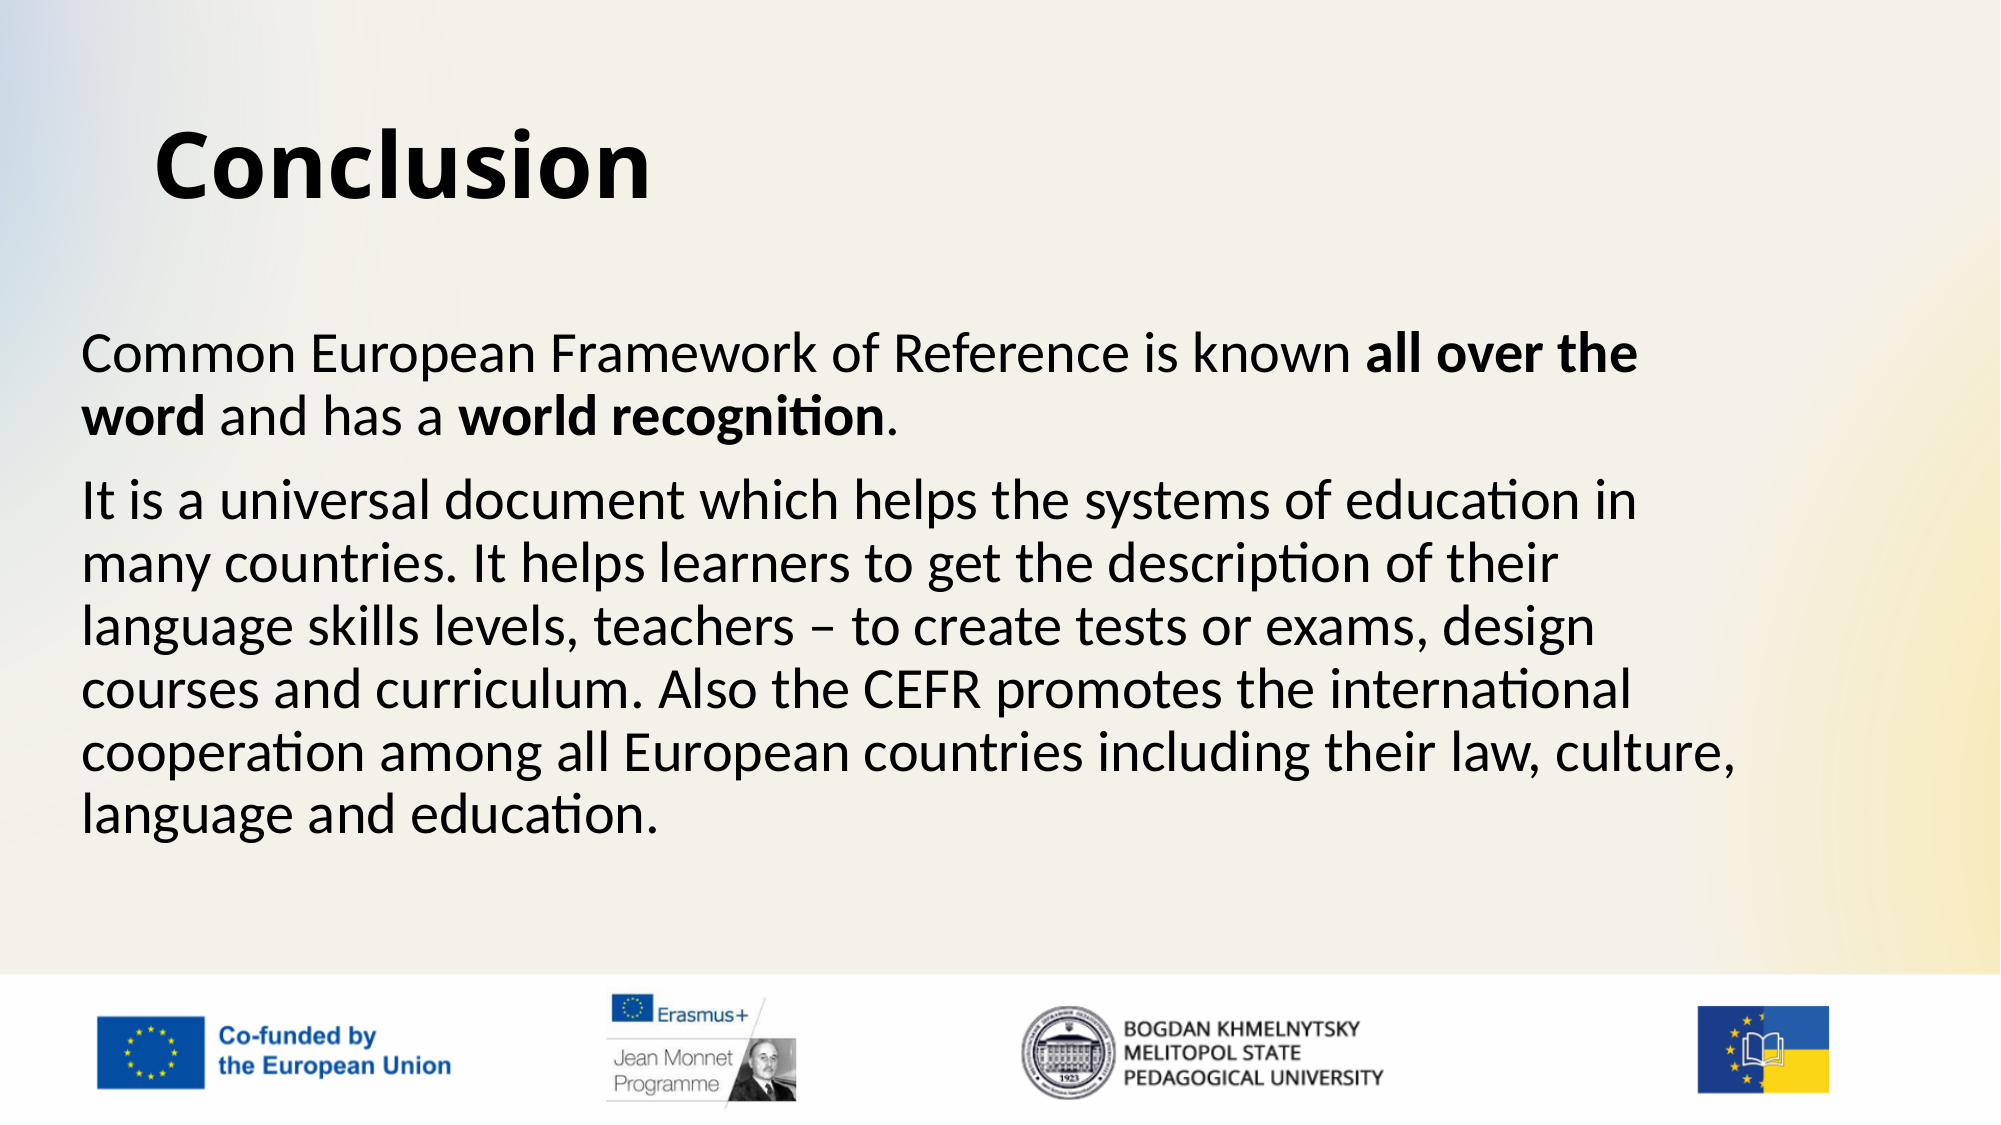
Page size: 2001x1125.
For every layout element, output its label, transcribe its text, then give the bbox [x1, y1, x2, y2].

title Conclusion [137, 59, 1863, 278]
picture [0, 0, 2001, 1125]
list Common European Framework of Reference is known all over the word and has a world recognition. It is a universal document which helps the systems of education in many countries. It helps learners to get the description of their language skills levels, teachers – to create tests or exams, design courses and curriculum. Also the CEFR promotes the international cooperation among all European countries including their law, culture, language and education. [66, 314, 1792, 1029]
